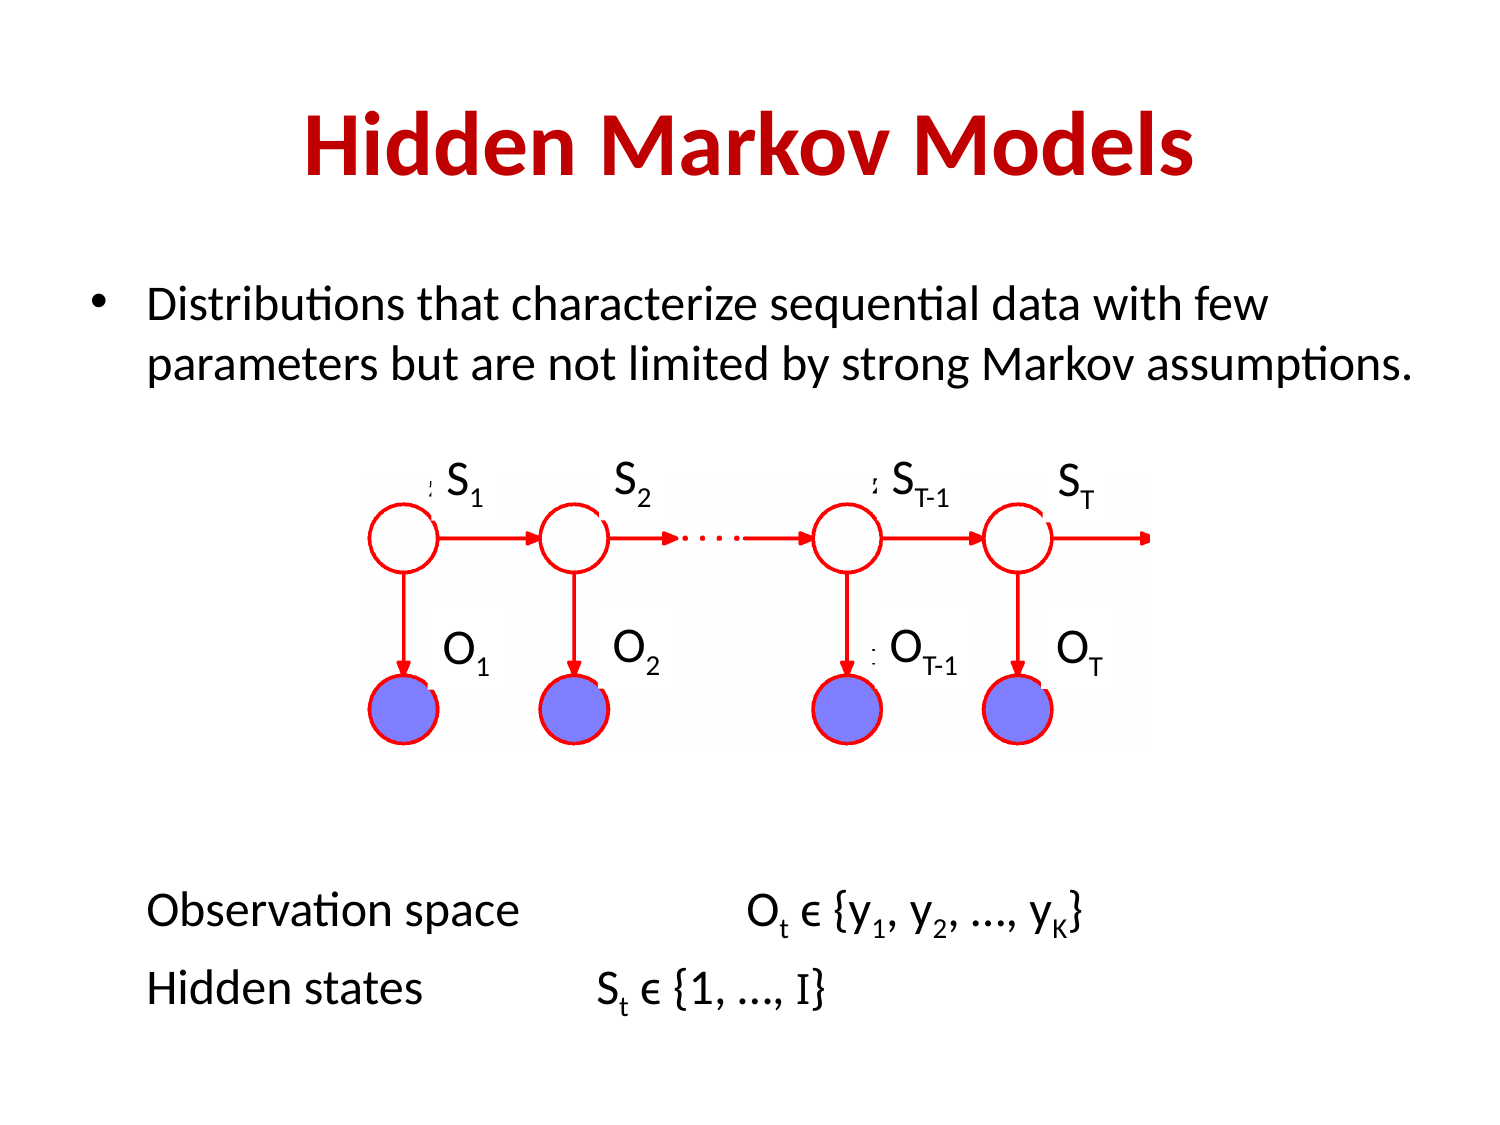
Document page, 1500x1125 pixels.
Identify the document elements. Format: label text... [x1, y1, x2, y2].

text_box S1 [431, 437, 499, 475]
text_box ST [1042, 439, 1110, 475]
title Hidden Markov Models [75, 45, 1425, 233]
text_box ST-1 [876, 437, 966, 475]
picture [362, 476, 1151, 753]
list Distributions that characterize sequential data with few parameters but are not limited by strong Markov assumptions. Observation space Ot ϵ {y1, y2, …, yK} Hidden states St ϵ {1, …, I} [75, 262, 1450, 1125]
text_box S2 [599, 437, 667, 475]
